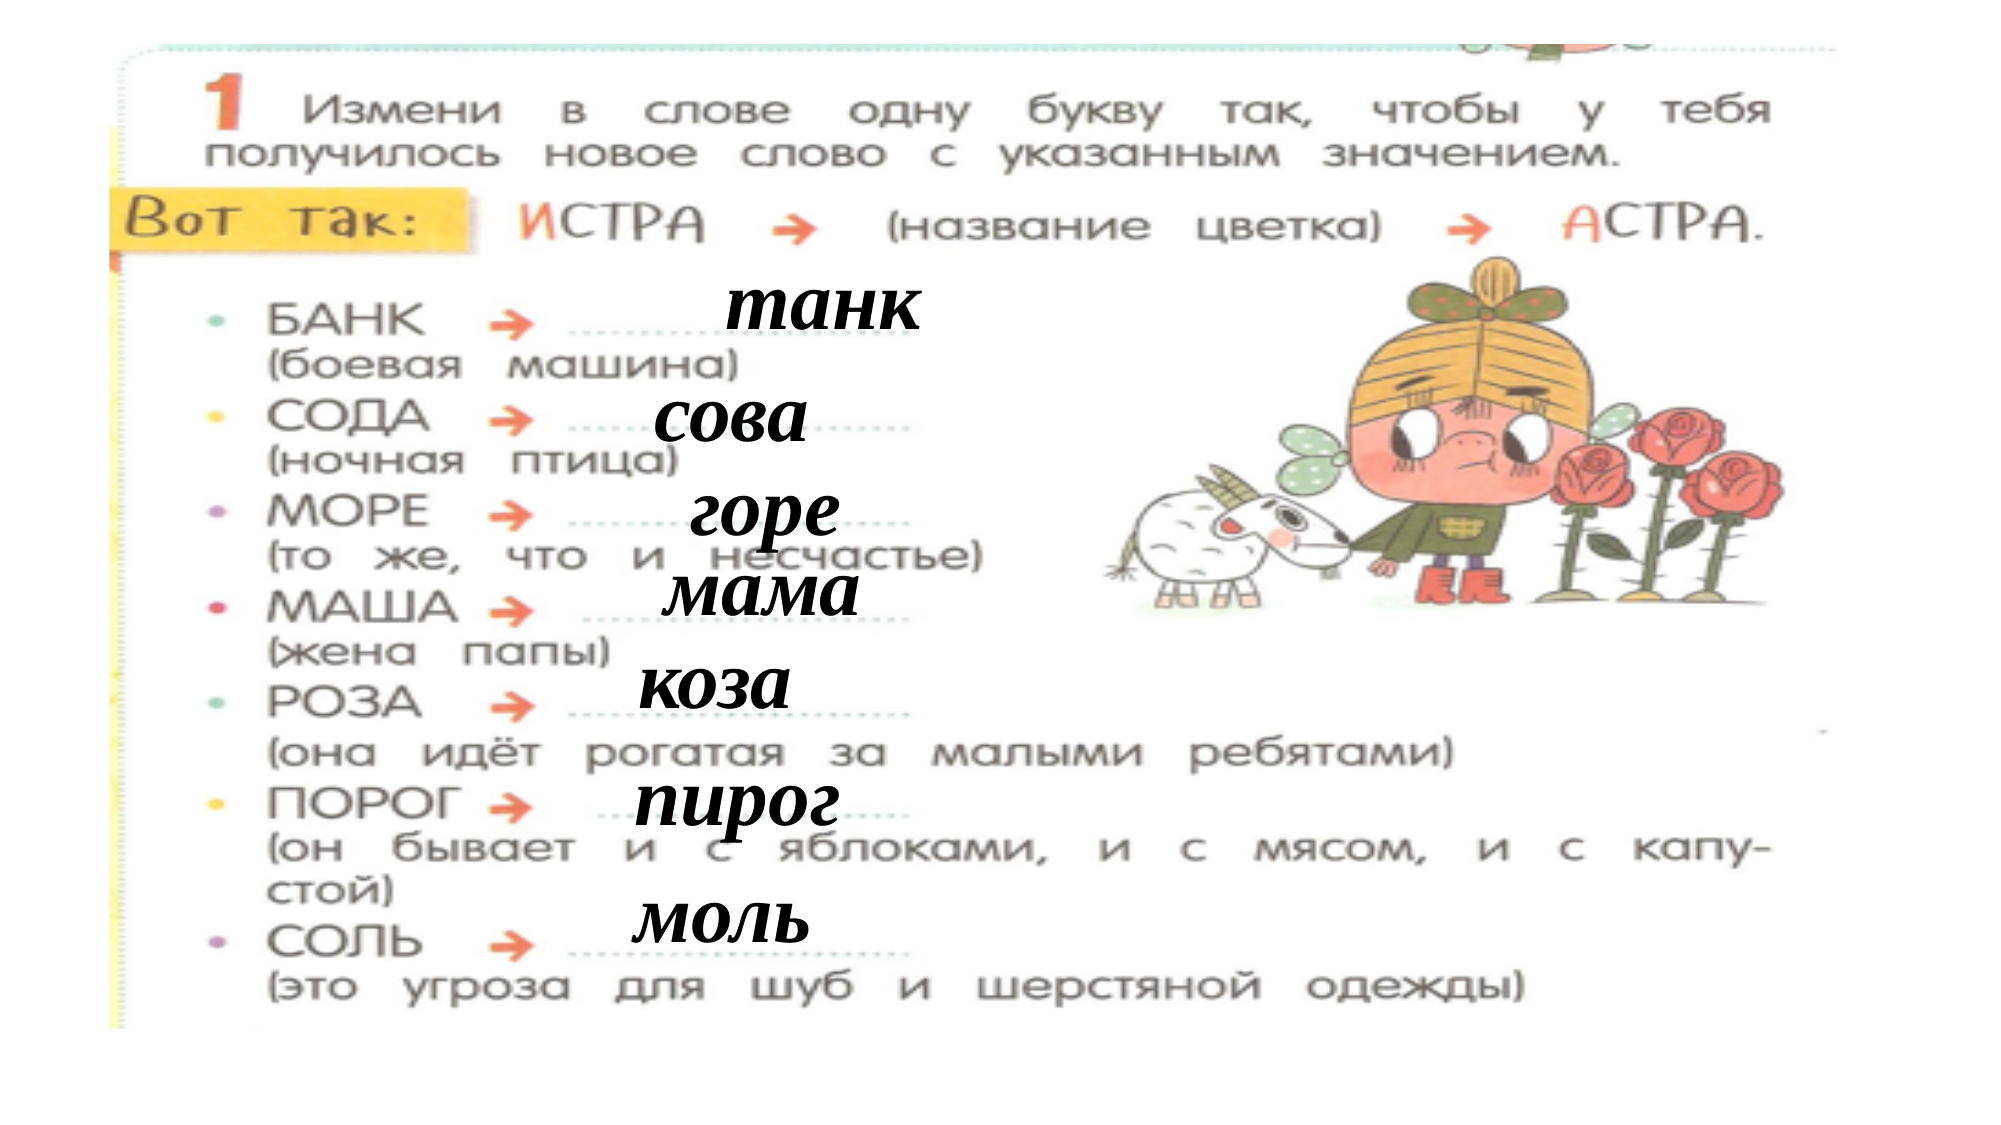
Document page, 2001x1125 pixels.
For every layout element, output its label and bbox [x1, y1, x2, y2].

picture [109, 44, 1839, 1029]
